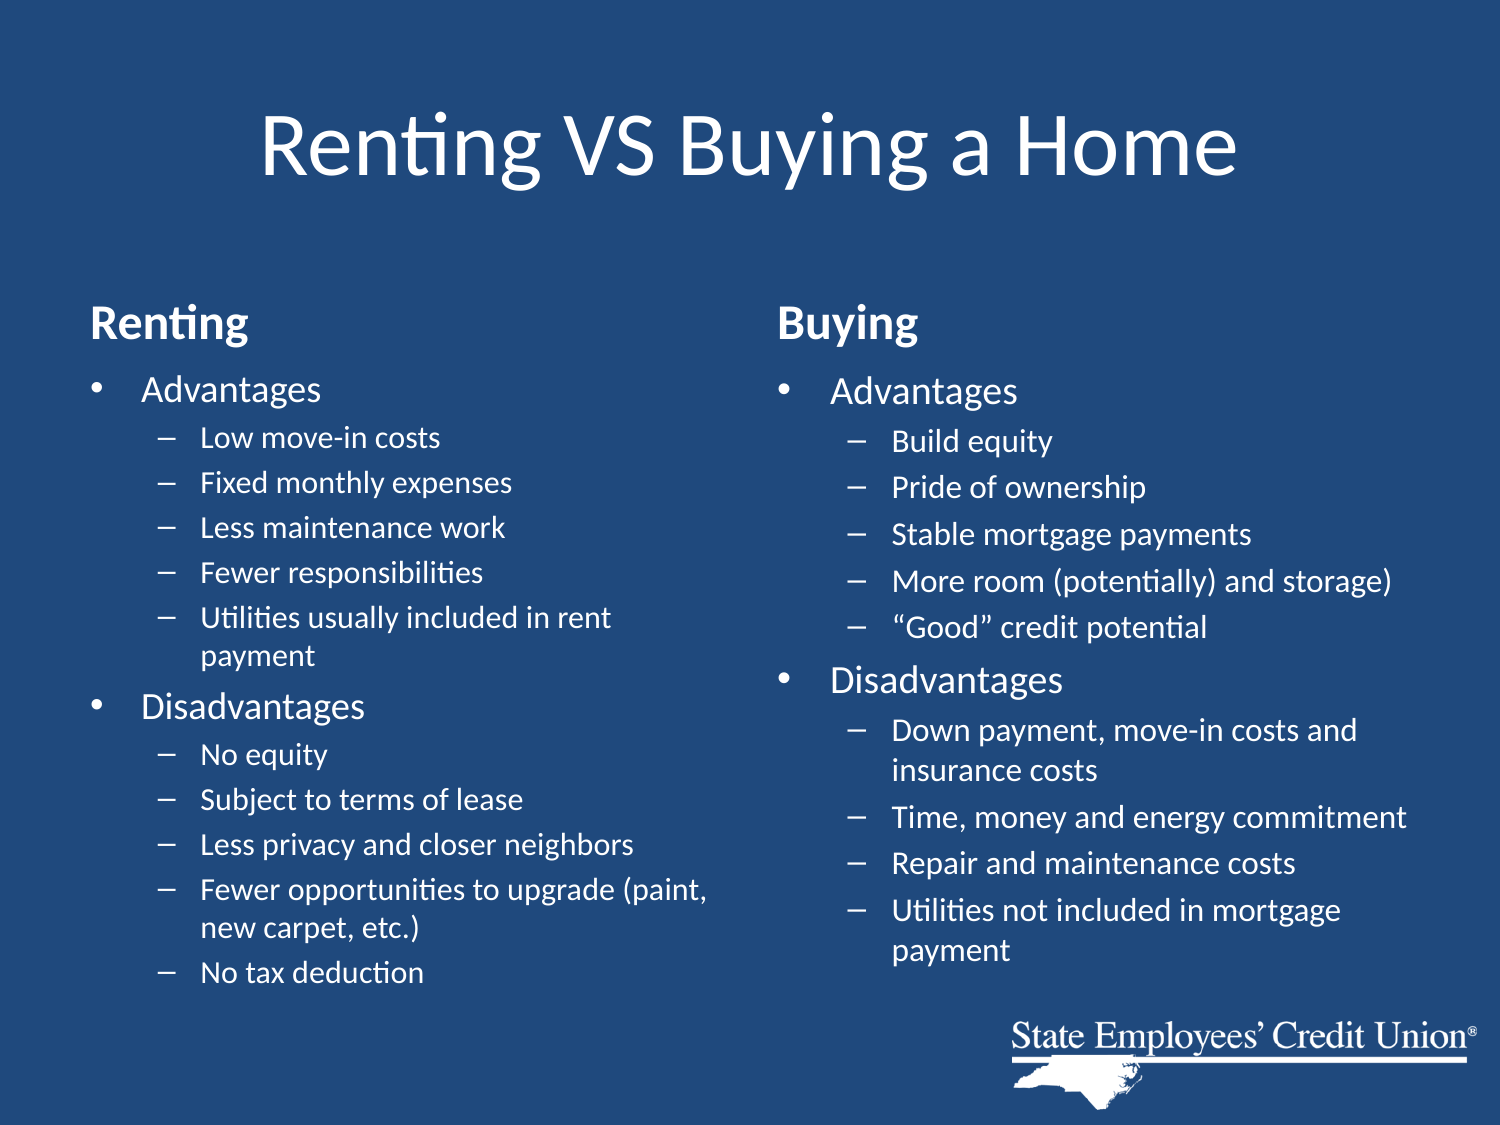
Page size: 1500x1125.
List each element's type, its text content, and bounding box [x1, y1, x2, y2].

list Advantages Build equity Pride of ownership Stable mortgage payments More room (potentially) and storage) “Good” credit potential Disadvantages Down payment, move-in costs and insurance costs Time, money and energy commitment Repair and maintenance costs Utilities not included in mortgage payment [761, 356, 1425, 1005]
list Renting [75, 251, 738, 356]
list Advantages Low move-in costs Fixed monthly expenses Less maintenance work Fewer responsibilities Utilities usually included in rent payment Disadvantages No equity Subject to terms of lease Less privacy and closer neighbors Fewer opportunities to upgrade (paint, new carpet, etc.) No tax deduction [75, 356, 738, 1005]
picture [1012, 1021, 1477, 1110]
title Renting VS Buying a Home [75, 45, 1425, 233]
list Buying [761, 251, 1425, 356]
